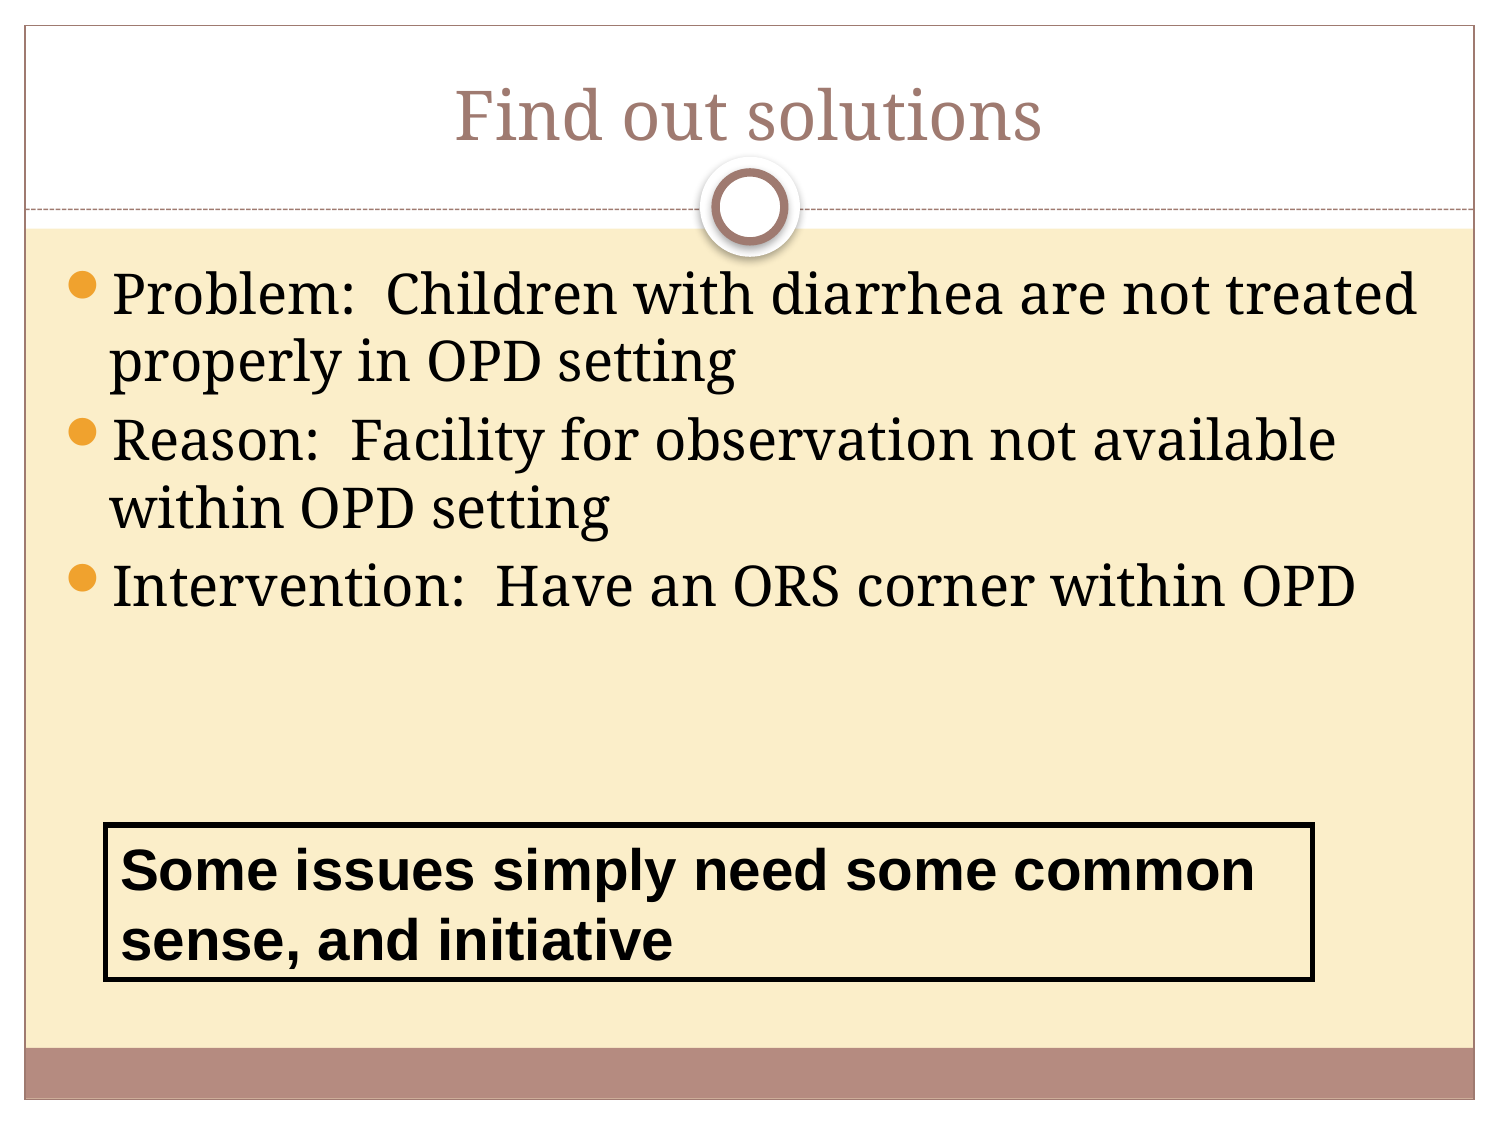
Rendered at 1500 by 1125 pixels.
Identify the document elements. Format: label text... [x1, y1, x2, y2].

list Problem: Children with diarrhea are not treated properly in OPD setting Reason: Facility for observation not available within OPD setting Intervention: Have an ORS corner within OPD [49, 250, 1445, 1001]
title Find out solutions [49, 37, 1450, 163]
text_box Some issues simply need some common sense, and initiative [105, 824, 1313, 980]
